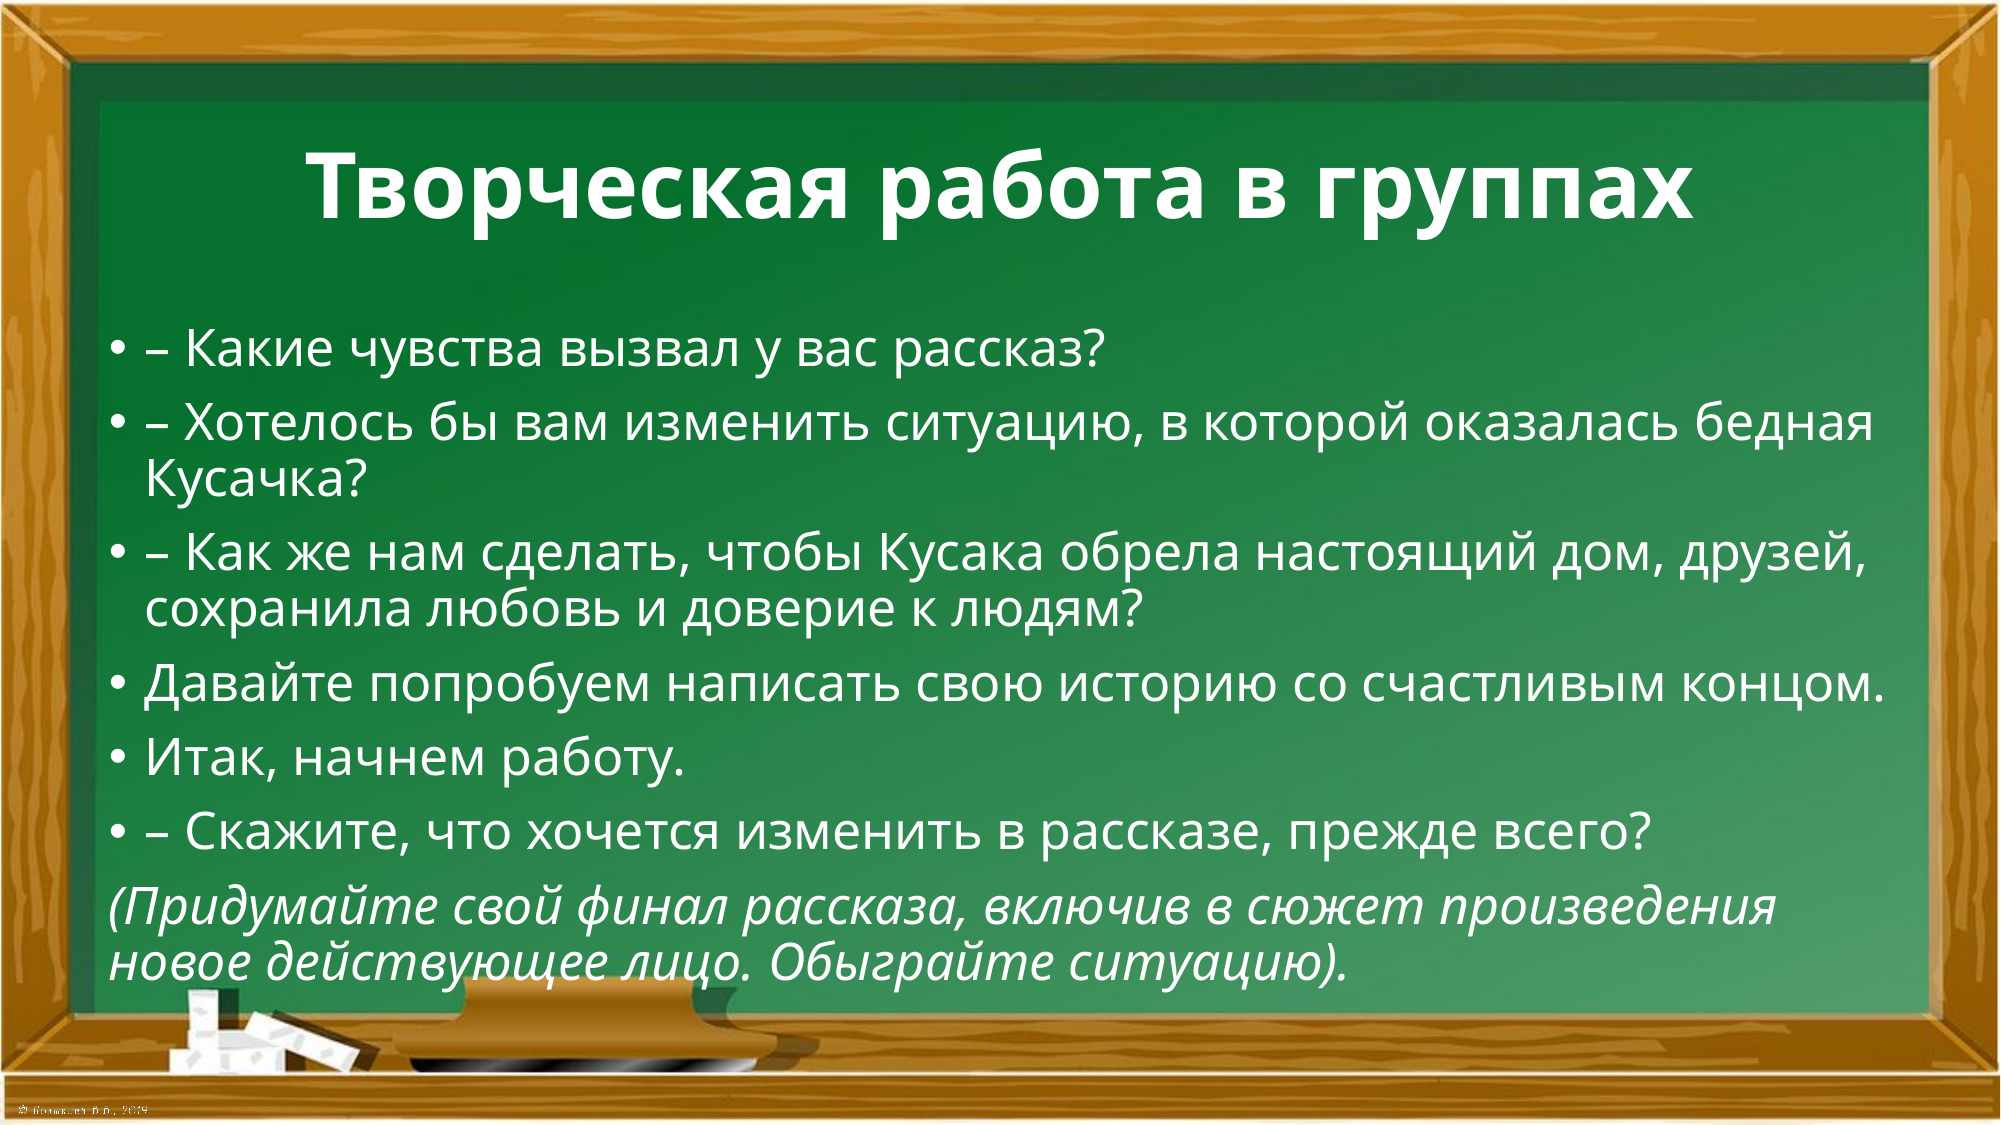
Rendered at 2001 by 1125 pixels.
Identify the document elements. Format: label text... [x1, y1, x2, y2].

list – Какие чувства вызвал у вас рассказ? – Хотелось бы вам изменить ситуацию, в которой оказалась бедная Кусачка? – Как же нам сделать, чтобы Кусака обрела настоящий дом, друзей, сохранила любовь и доверие к людям? Давайте попробуем написать свою историю со счастливым концом. Итак, начнем работу. – Скажите, что хочется изменить в рассказе, прежде всего? (Придумайте свой финал рассказа, включив в сюжет произведения новое действующее лицо. Обыграйте ситуацию). [93, 313, 1907, 1009]
title Творческая работа в группах [93, 74, 1907, 304]
picture [0, 0, 2001, 1125]
